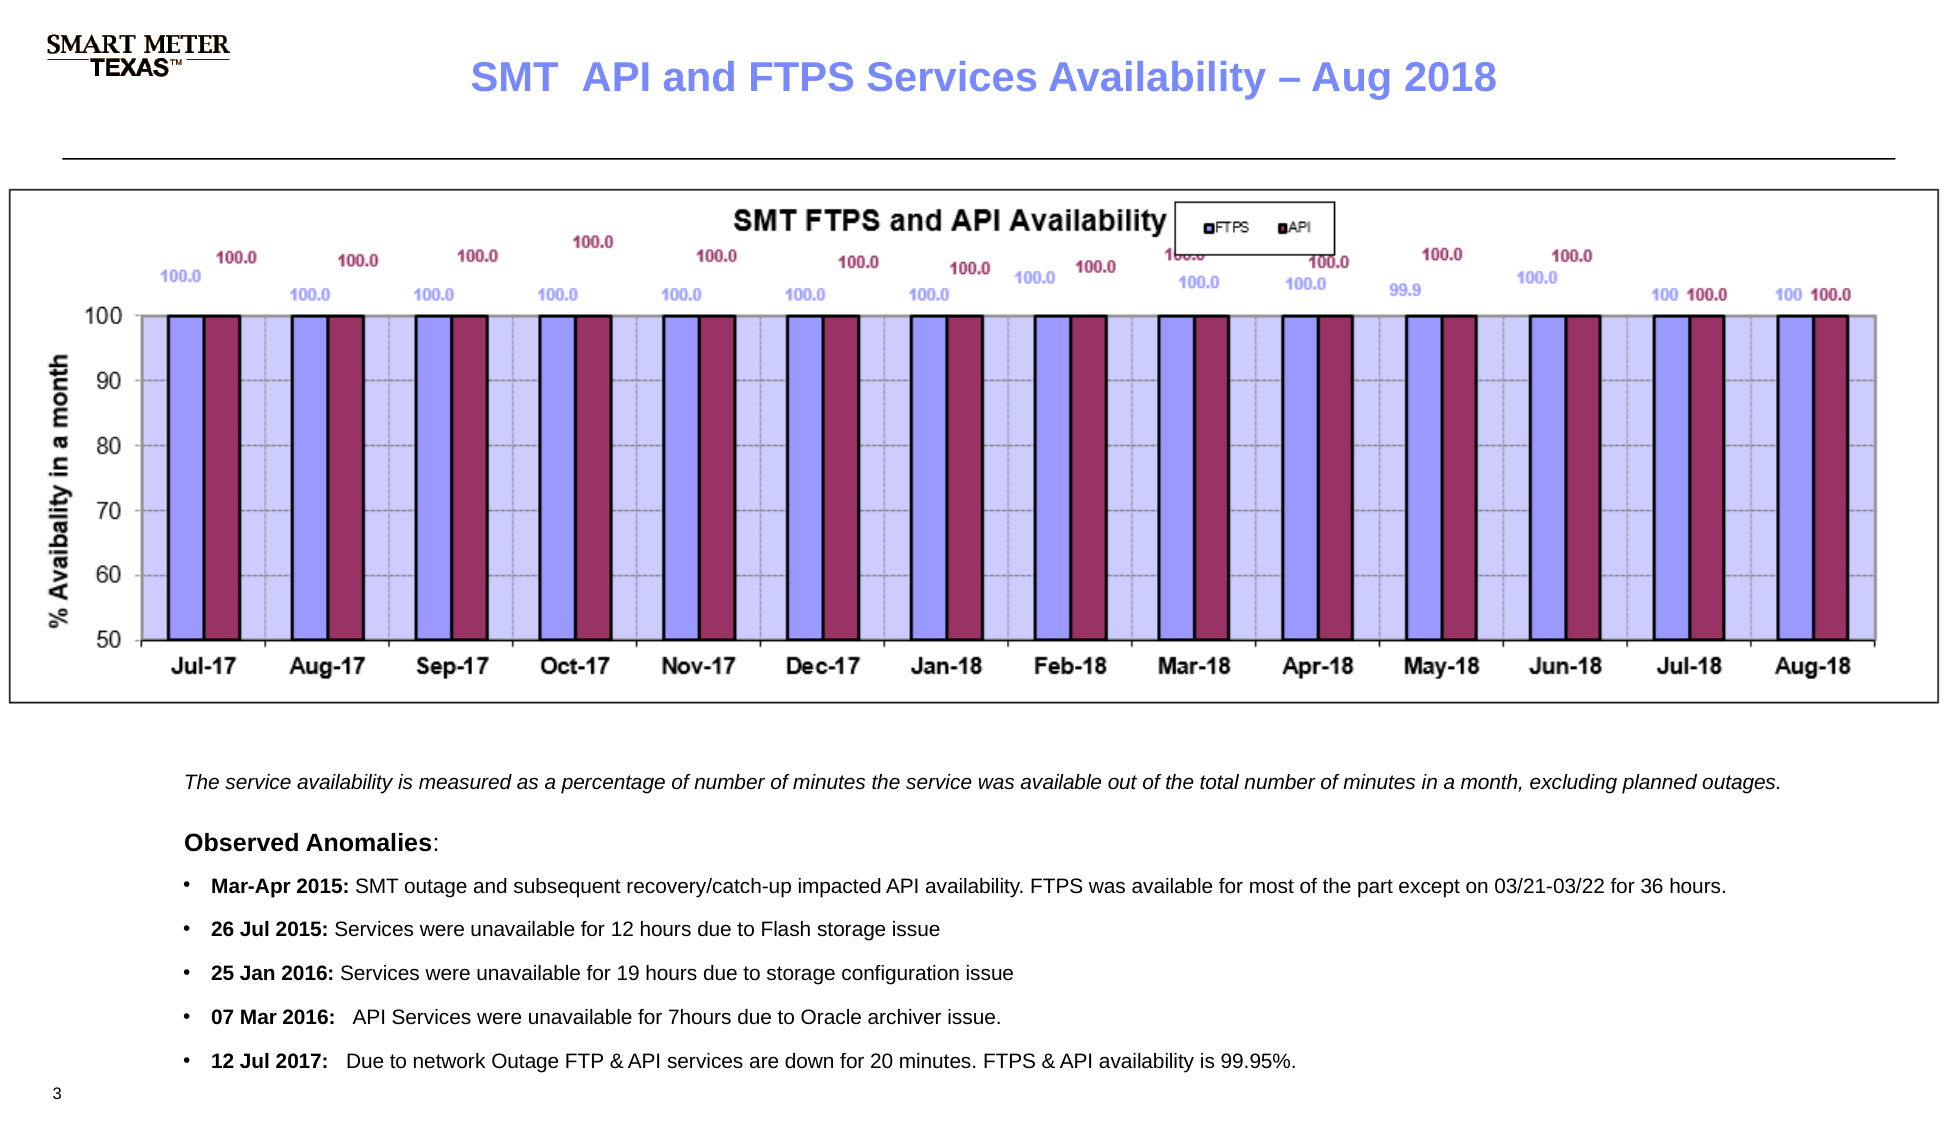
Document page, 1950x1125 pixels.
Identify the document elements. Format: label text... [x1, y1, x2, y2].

picture [0, 179, 1950, 713]
text_box The service availability is measured as a percentage of number of minutes the service was available out of the total number of minutes in a month, excluding planned outages. [169, 761, 1820, 801]
text_box SMT API and FTPS Services Availability – Aug 2018 [237, 37, 1825, 120]
text_box Observed Anomalies: [169, 819, 462, 865]
slide_number 3 [37, 1074, 116, 1106]
text_box Mar-Apr 2015: SMT outage and subsequent recovery/catch-up impacted API availability. FTPS was available for most of the part except on 03/21-03/22 for 36 hours. 26 Jul 2015: Services were unavailable for 12 hours due to Flash storage issue 25 Jan 2016: Services were unavailable for 19 hours due to storage configuration issue 07 Mar 2016: API Services were unavailable for 7hours due to Oracle archiver issue. 12 Jul 2017: Due to network Outage FTP & API services are down for 20 minutes. FTPS & API availability is 99.95%. [168, 864, 1917, 1080]
picture [33, 24, 238, 84]
